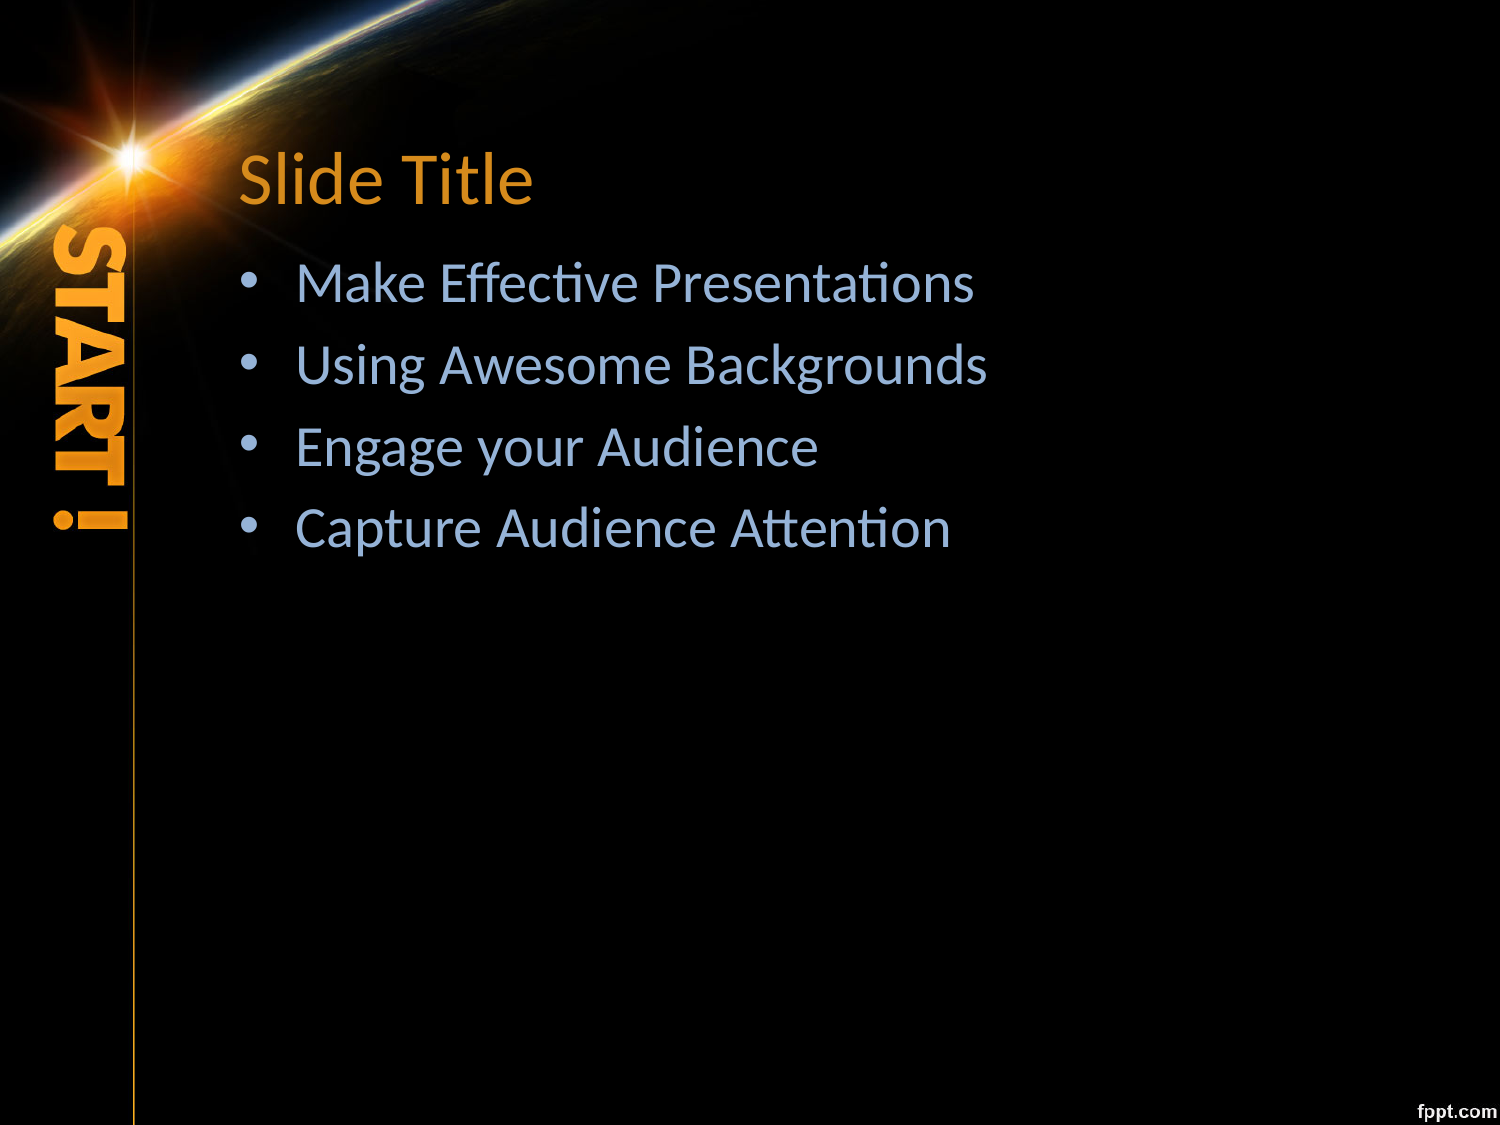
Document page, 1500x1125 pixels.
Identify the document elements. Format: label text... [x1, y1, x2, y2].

picture [0, 0, 1500, 1125]
title Slide Title [223, 111, 1352, 236]
list Make Effective Presentations Using Awesome Backgrounds Engage your Audience Capture Audience Attention [223, 236, 1352, 964]
